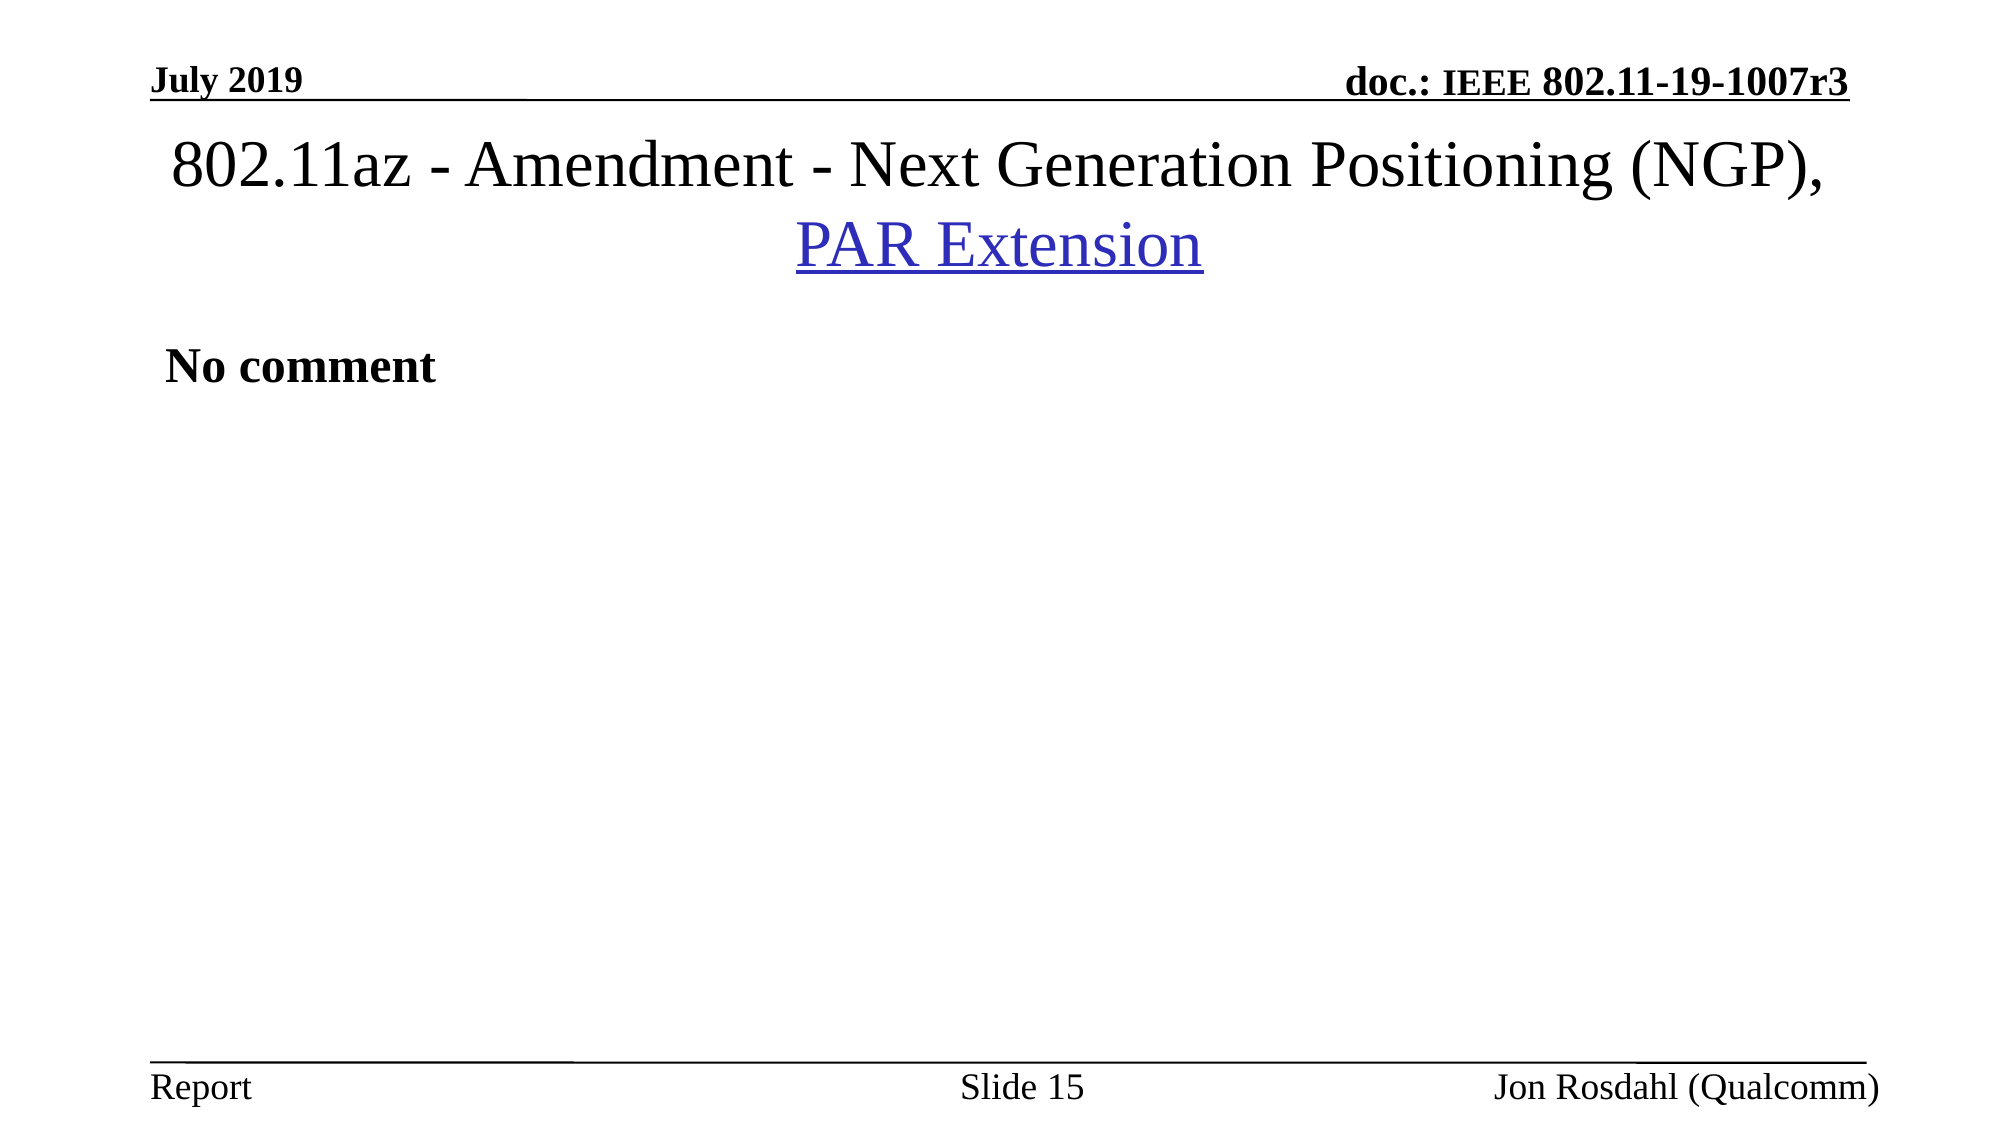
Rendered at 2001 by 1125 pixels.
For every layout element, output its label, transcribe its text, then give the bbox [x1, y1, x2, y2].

list No comment [149, 324, 1850, 1000]
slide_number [149, 49, 431, 100]
slide_number Slide 15 [950, 1061, 1095, 1125]
footer Jon Rosdahl (Qualcomm) [1436, 1061, 1881, 1108]
title 802.11az - Amendment - Next Generation Positioning (NGP), PAR Extension [149, 112, 1850, 288]
